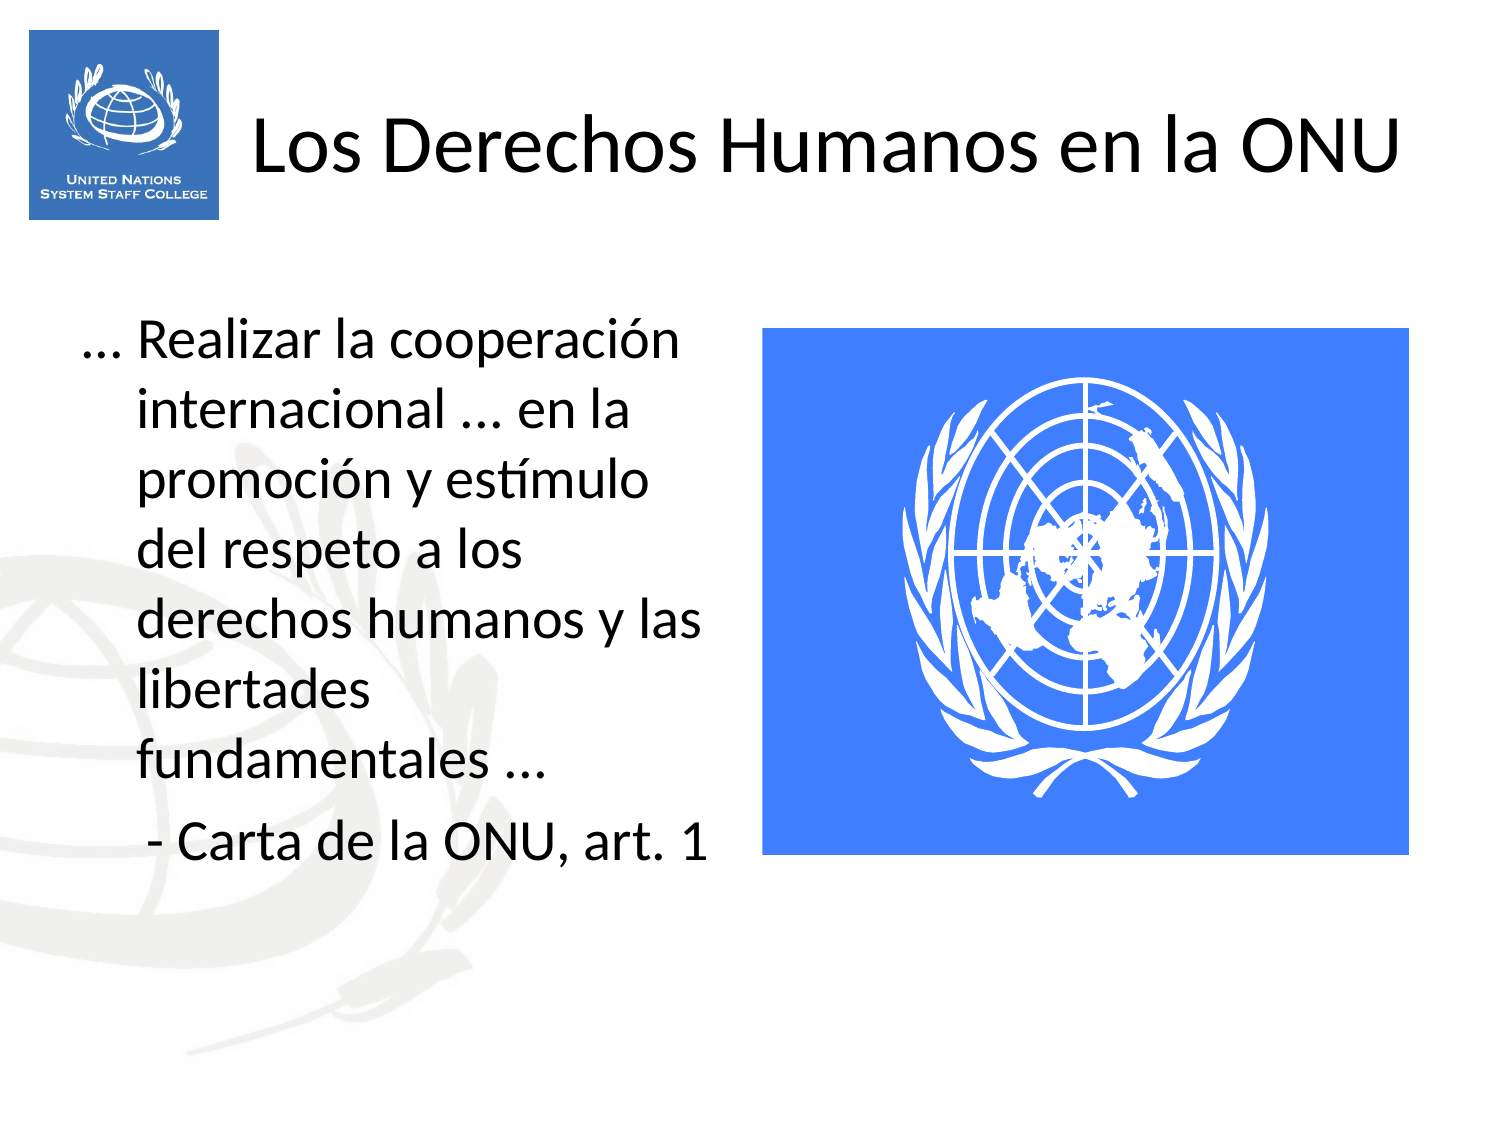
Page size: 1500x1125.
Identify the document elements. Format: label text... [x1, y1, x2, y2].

list ... Realizar la cooperación internacional ... en la promoción y estímulo del respeto a los derechos humanos y las libertades fundamentales ... - Carta de la ONU, art. 1 [64, 292, 743, 969]
picture [29, 30, 219, 220]
title Los Derechos Humanos en la ONU [229, 44, 1426, 233]
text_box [761, 327, 1411, 856]
